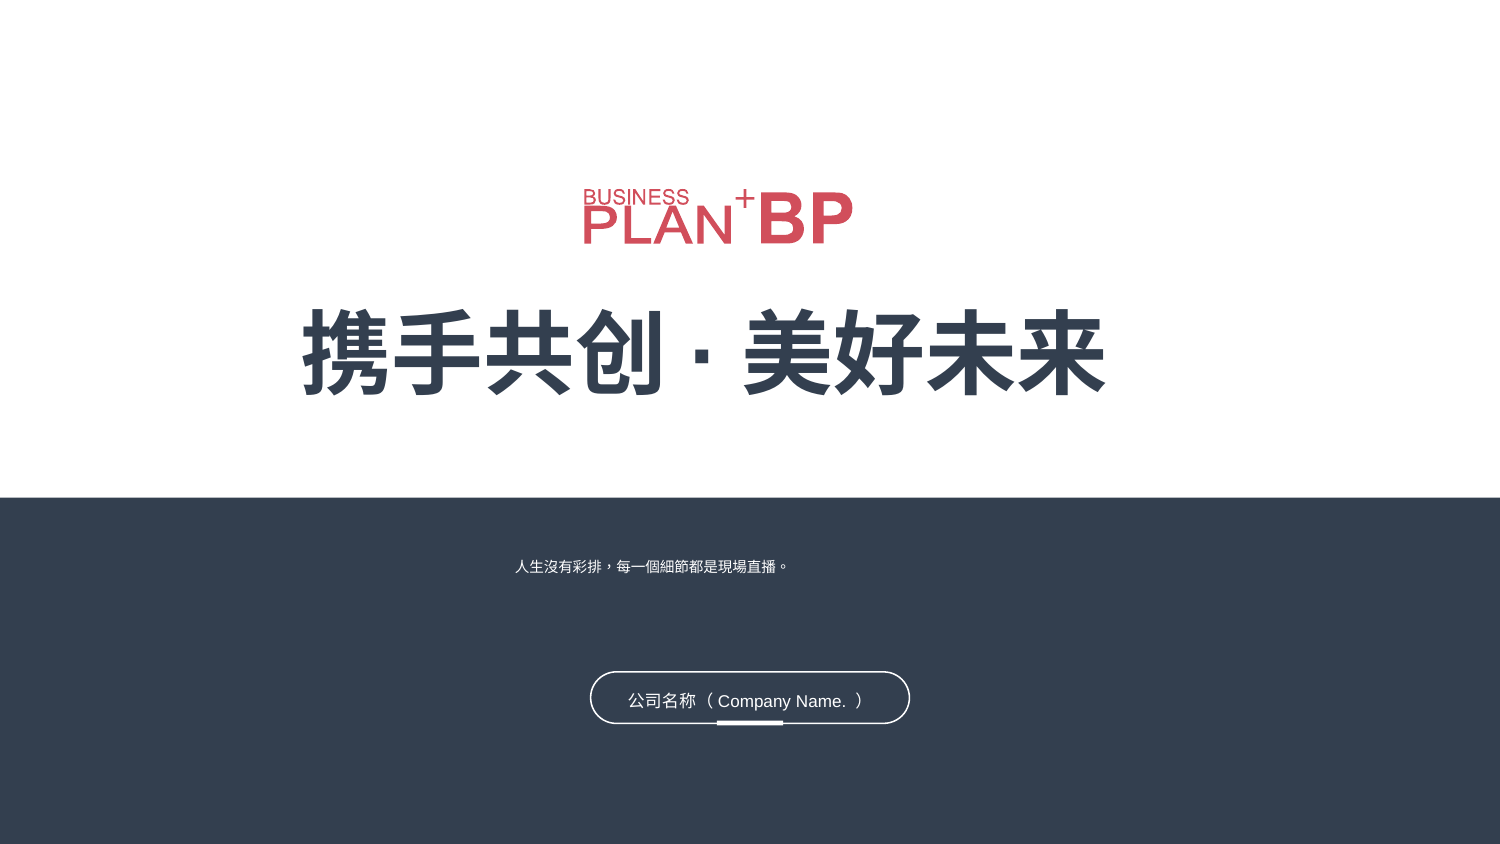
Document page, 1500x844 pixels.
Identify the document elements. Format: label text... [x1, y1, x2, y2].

text_box [588, 669, 912, 726]
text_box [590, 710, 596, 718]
text_box [715, 718, 785, 727]
text_box [0, 496, 1500, 844]
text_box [584, 188, 853, 244]
text_box 人生沒有彩排，每一個細節都是現場直播。 [514, 557, 988, 576]
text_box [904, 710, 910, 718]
text_box 携手共创·美好未来 [285, 288, 1213, 413]
